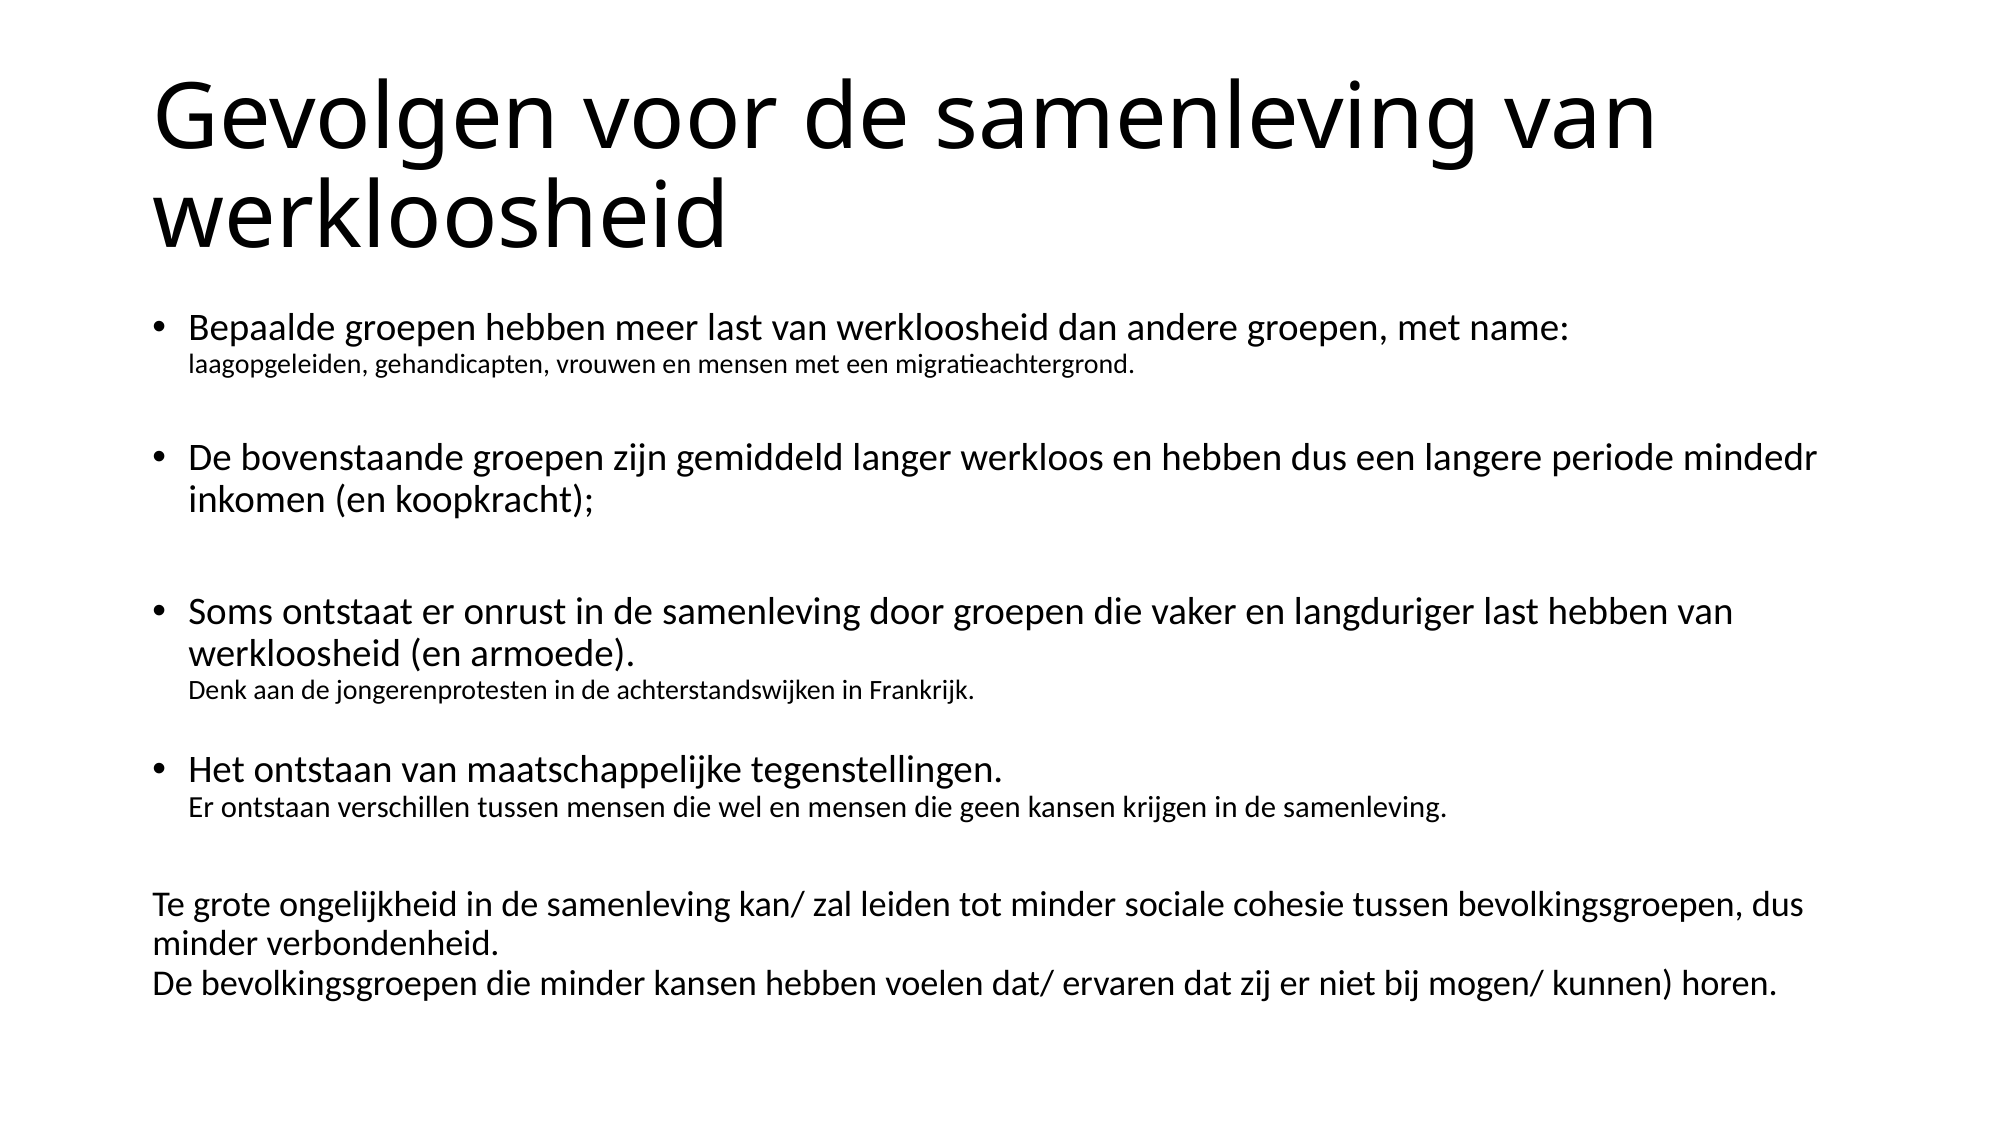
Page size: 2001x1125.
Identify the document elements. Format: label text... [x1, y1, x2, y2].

title Gevolgen voor de samenleving van werkloosheid [137, 59, 1863, 278]
list Bepaalde groepen hebben meer last van werkloosheid dan andere groepen, met name: laagopgeleiden, gehandicapten, vrouwen en mensen met een migratieachtergrond. De bovenstaande groepen zijn gemiddeld langer werkloos en hebben dus een langere periode mindedr inkomen (en koopkracht); Soms ontstaat er onrust in de samenleving door groepen die vaker en langduriger last hebben van werkloosheid (en armoede). Denk aan de jongerenprotesten in de achterstandswijken in Frankrijk. Het ontstaan van maatschappelijke tegenstellingen. Er ontstaan verschillen tussen mensen die wel en mensen die geen kansen krijgen in de samenleving. Te grote ongelijkheid in de samenleving kan/ zal leiden tot minder sociale cohesie tussen bevolkingsgroepen, dus minder verbondenheid. De bevolkingsgroepen die minder kansen hebben voelen dat/ ervaren dat zij er niet bij mogen/ kunnen) horen. [137, 299, 1863, 1014]
